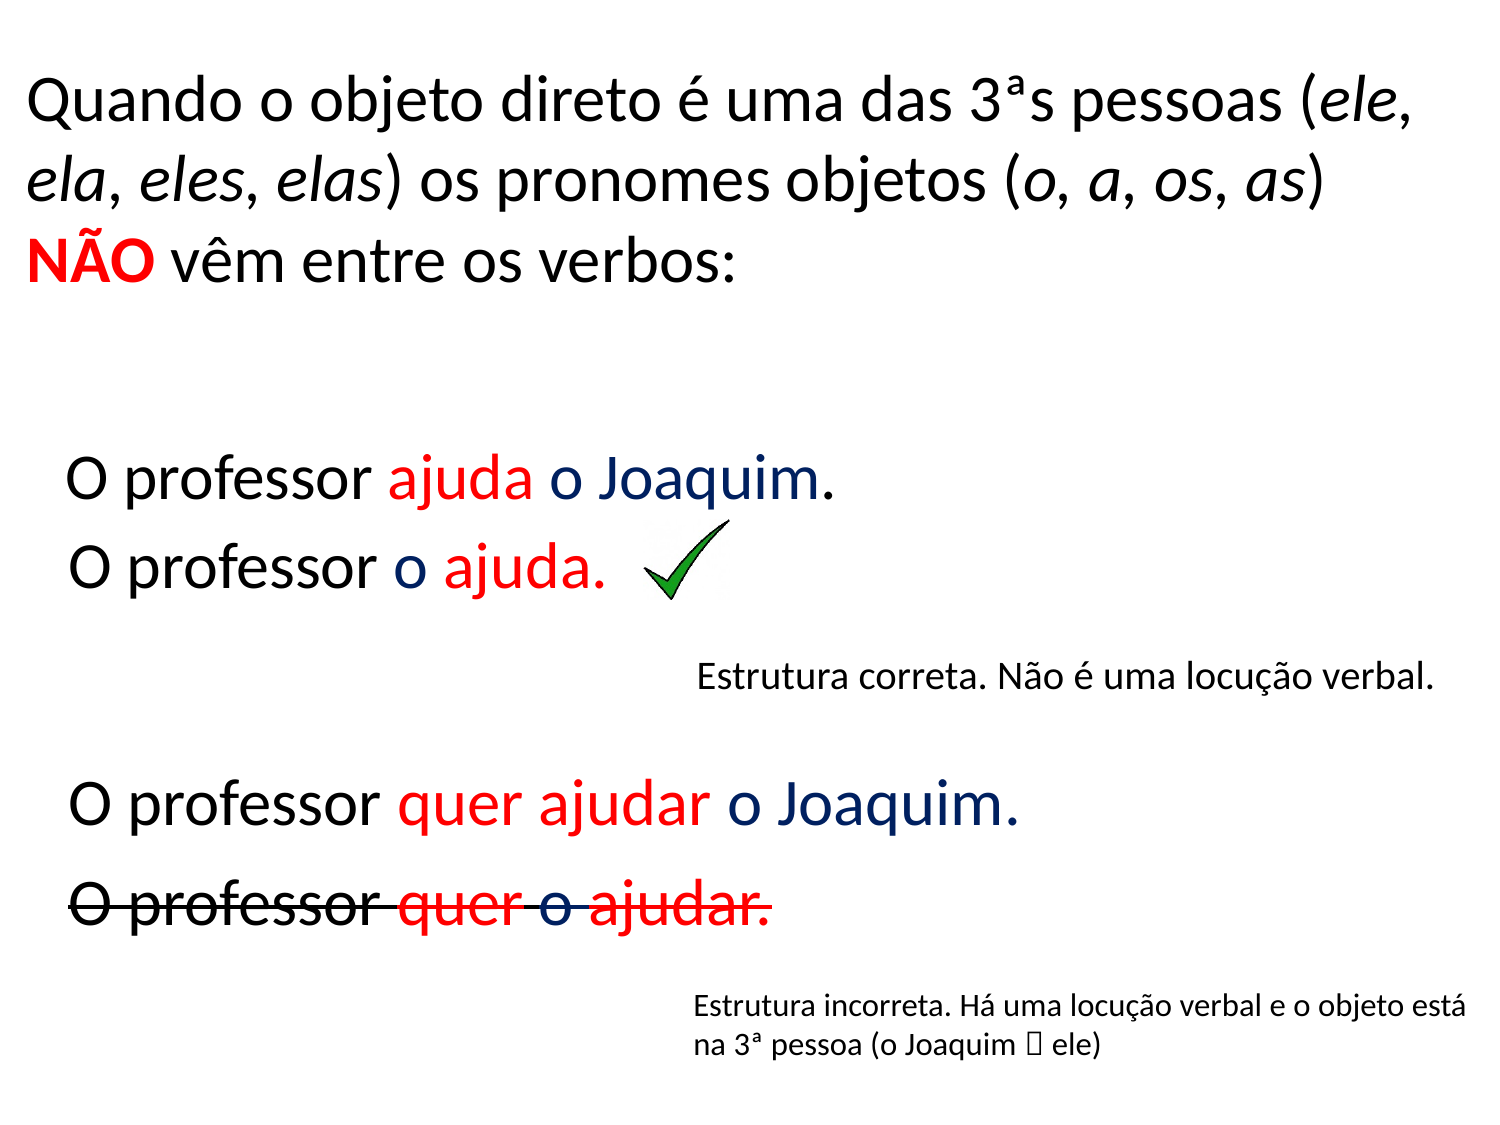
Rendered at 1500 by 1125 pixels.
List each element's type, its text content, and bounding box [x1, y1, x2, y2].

picture [643, 519, 730, 600]
text_box O professor quer ajudar o Joaquim. [53, 751, 1105, 851]
text_box Estrutura incorreta. Há uma locução verbal e o objeto está na 3ª pessoa (o Joaquim  ele) [678, 975, 1489, 1071]
text_box O professor o ajuda. [53, 515, 864, 610]
text_box O professor quer o ajudar. [53, 851, 1105, 952]
text_box Estrutura correta. Não é uma locução verbal. [681, 641, 1492, 736]
list Quando o objeto direto é uma das 3ªs pessoas (ele, ela, eles, elas) os pronomes objetos (o, a, os, as) NÃO vêm entre os verbos: [11, 47, 1447, 339]
text_box O professor ajuda o Joaquim. [50, 426, 861, 522]
